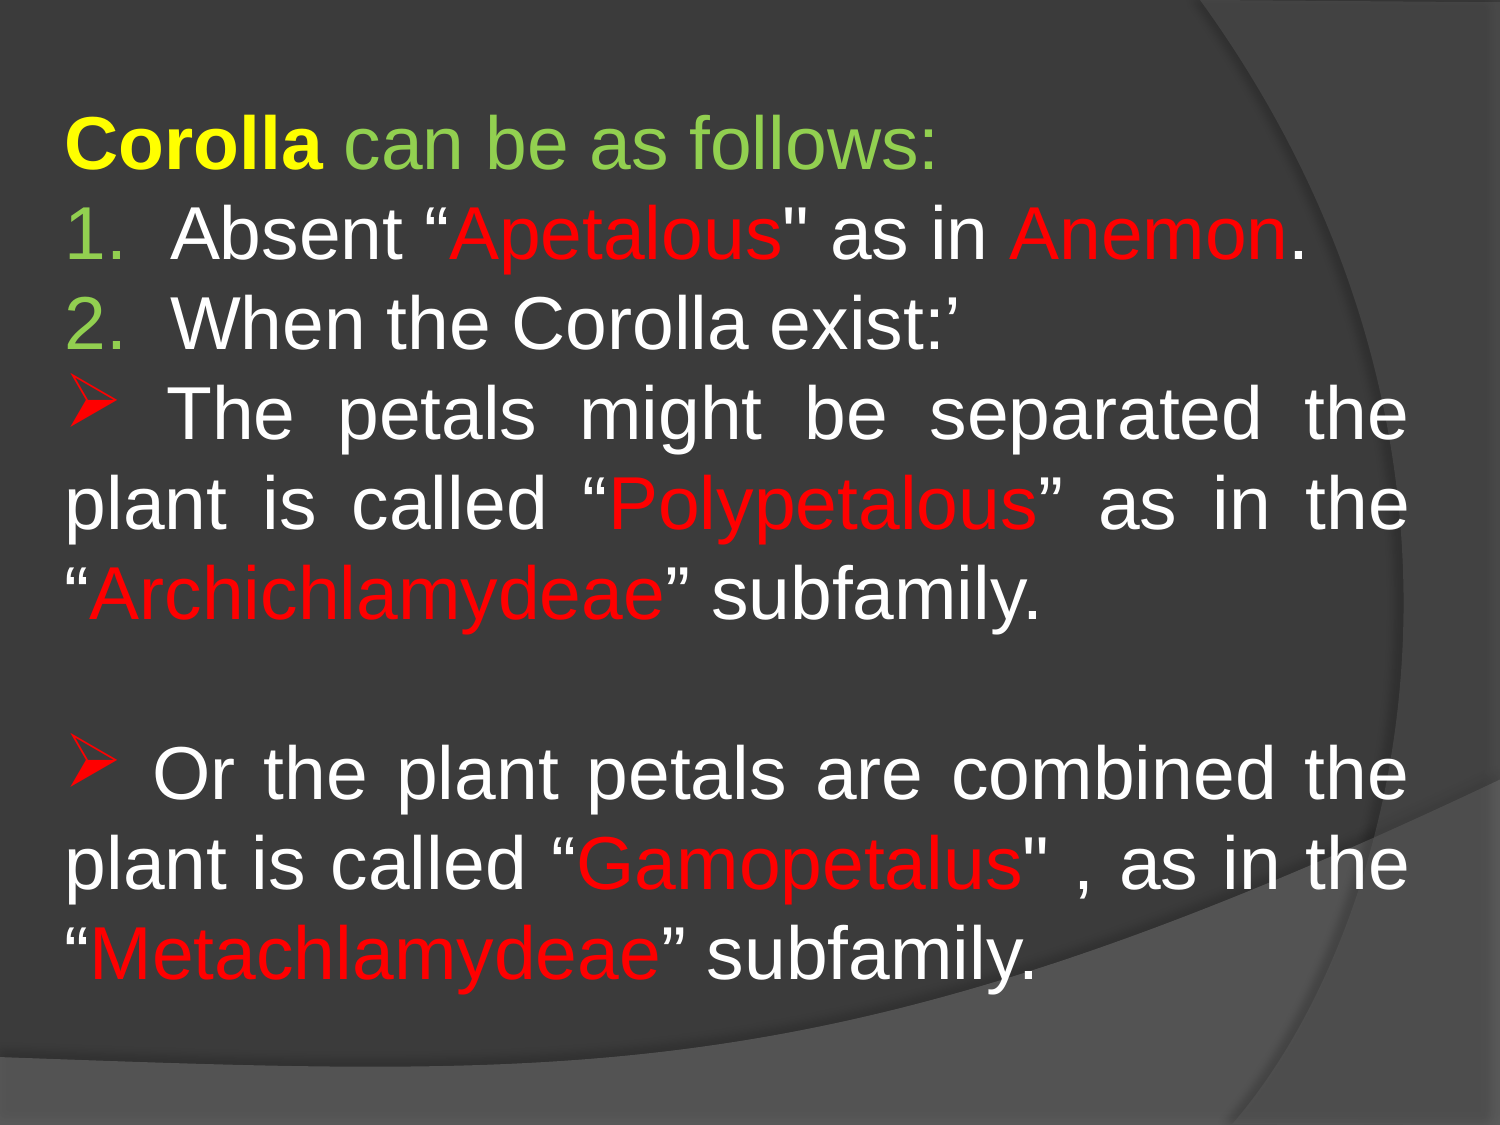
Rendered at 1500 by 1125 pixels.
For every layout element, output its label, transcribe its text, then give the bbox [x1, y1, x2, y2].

text_box Corolla can be as follows: Absent “Apetalous" as in Anemon. When the Corolla exist:’ The petals might be separated the plant is called “Polypetalous” as in the “Archichlamydeae” subfamily. Or the plant petals are combined the plant is called “Gamopetalus" , as in the “Metachlamydeae” subfamily. [50, 87, 1425, 1003]
